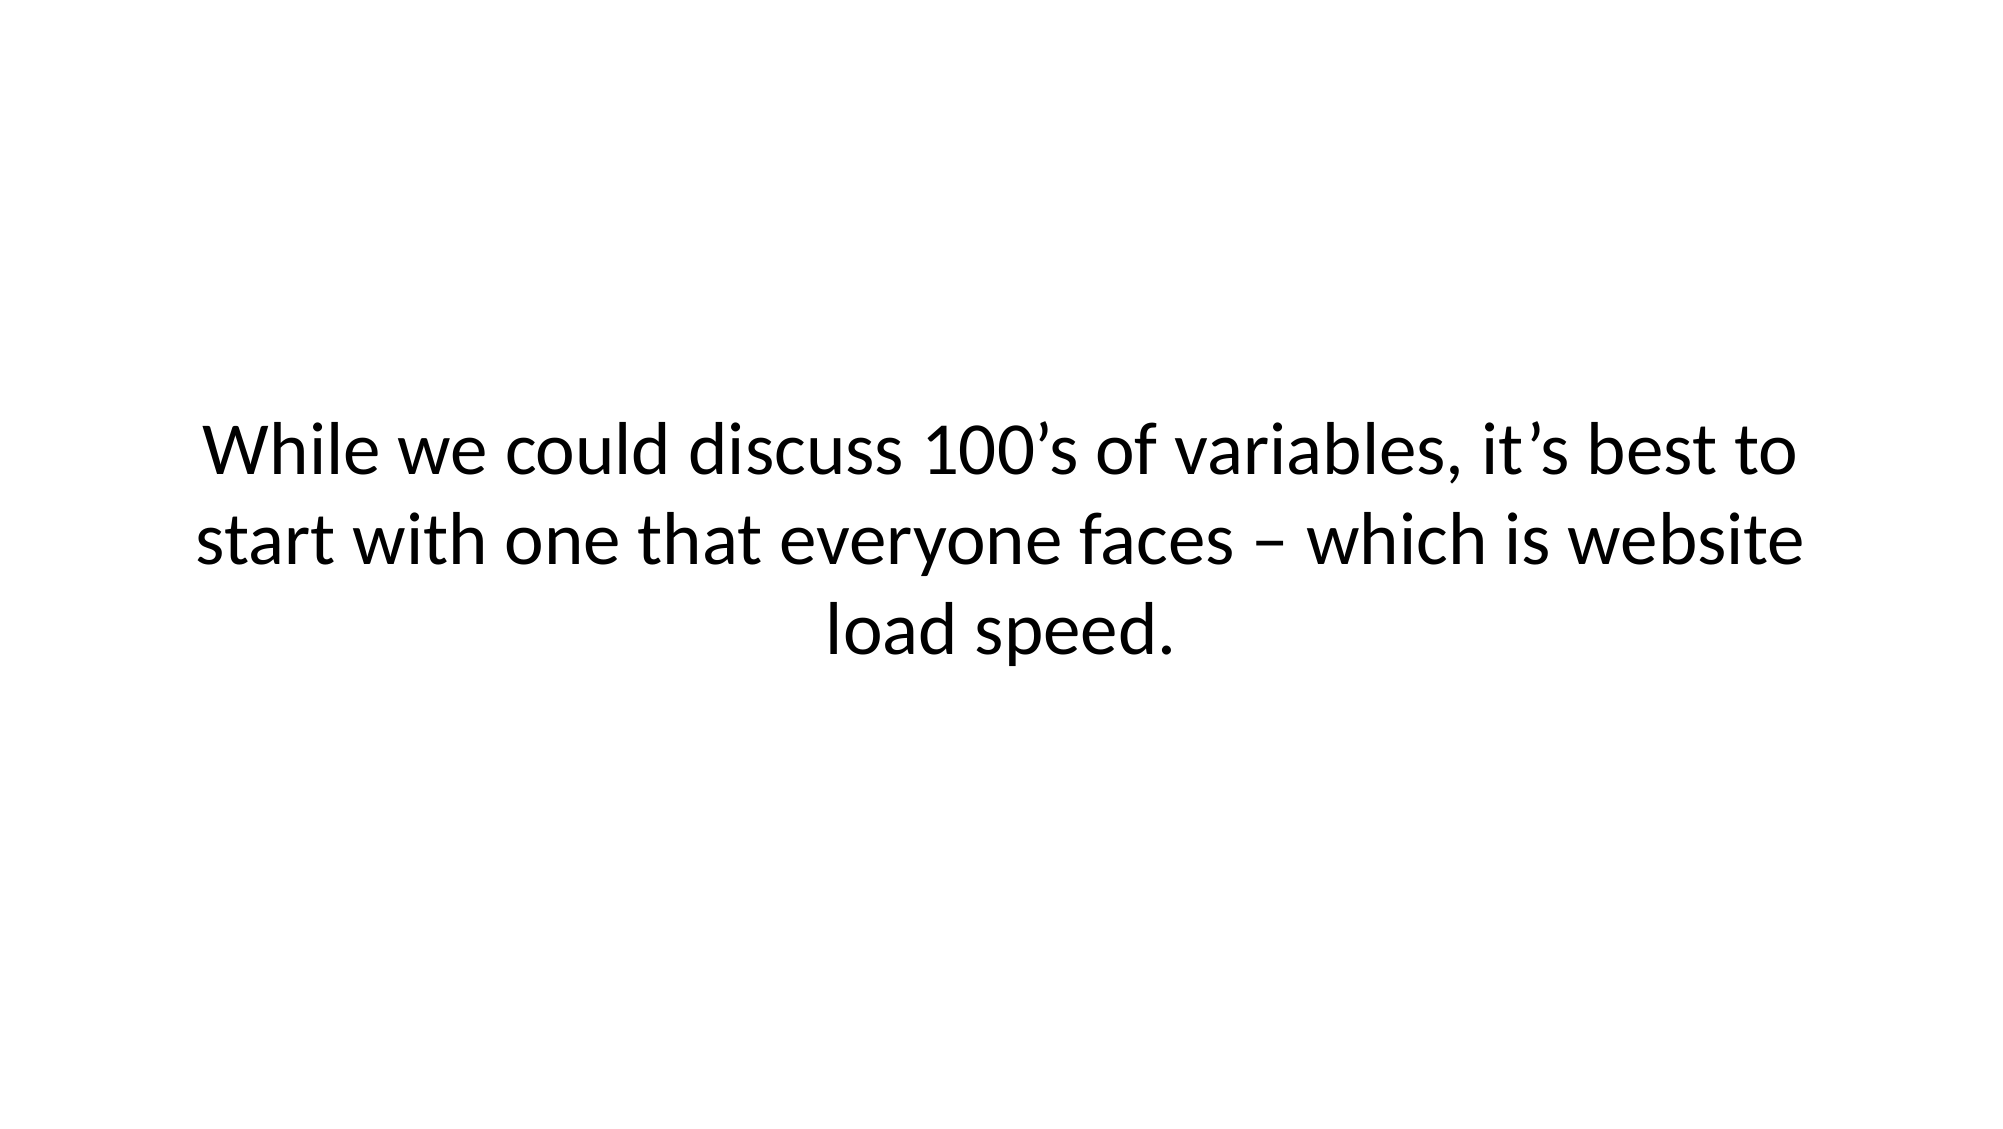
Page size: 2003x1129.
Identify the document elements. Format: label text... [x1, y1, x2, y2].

title While we could discuss 100’s of variables, it’s best to start with one that everyone faces – which is website load speed. [150, 287, 1853, 782]
